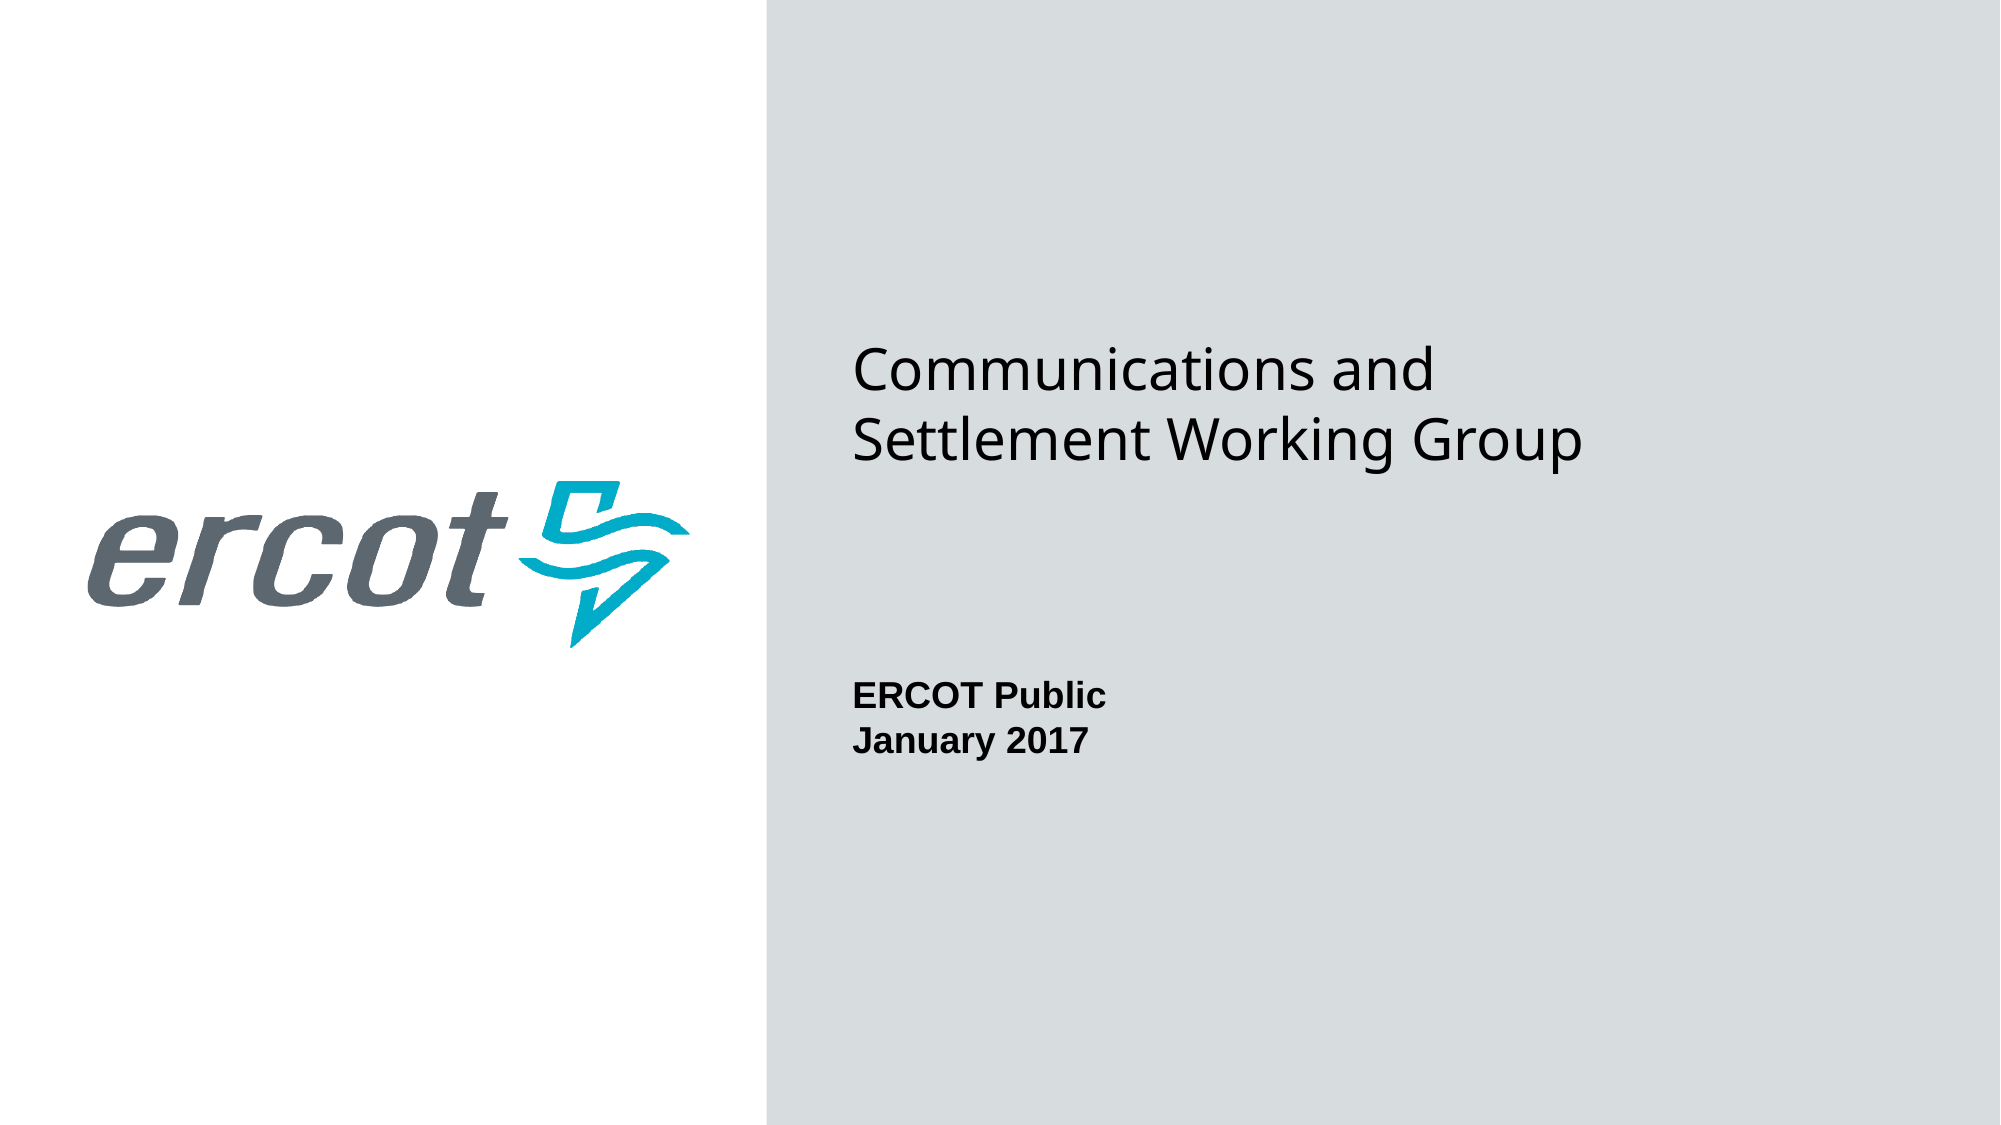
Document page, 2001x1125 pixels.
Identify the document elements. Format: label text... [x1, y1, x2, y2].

picture [75, 471, 700, 654]
text_box Communications and Settlement Working Group ERCOT Public January 2017 [837, 324, 1764, 769]
